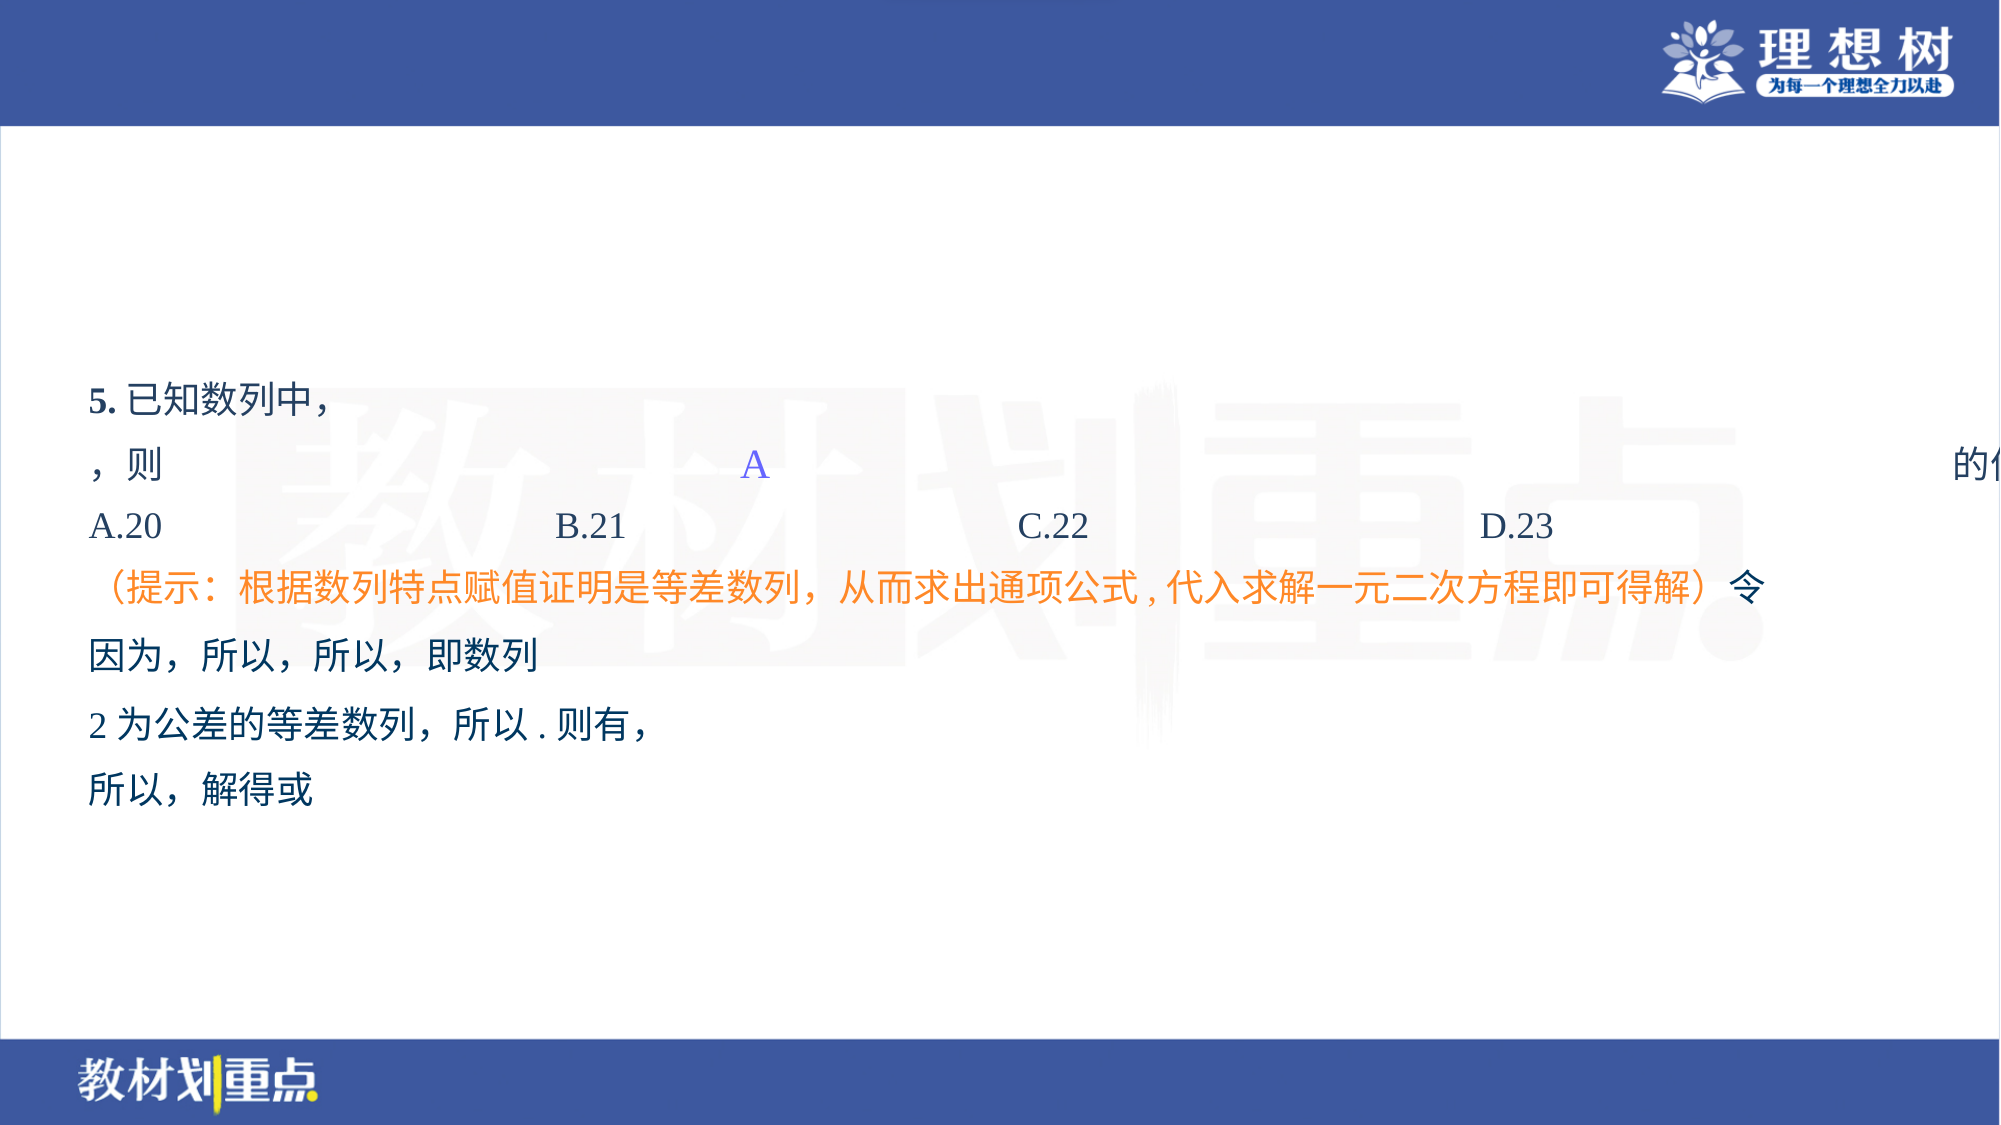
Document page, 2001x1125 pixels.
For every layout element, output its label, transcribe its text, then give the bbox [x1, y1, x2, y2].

text_box A [724, 434, 786, 479]
picture [0, 0, 2000, 1125]
text_box A.20 B.21 C.22 D.23 [88, 479, 1911, 539]
